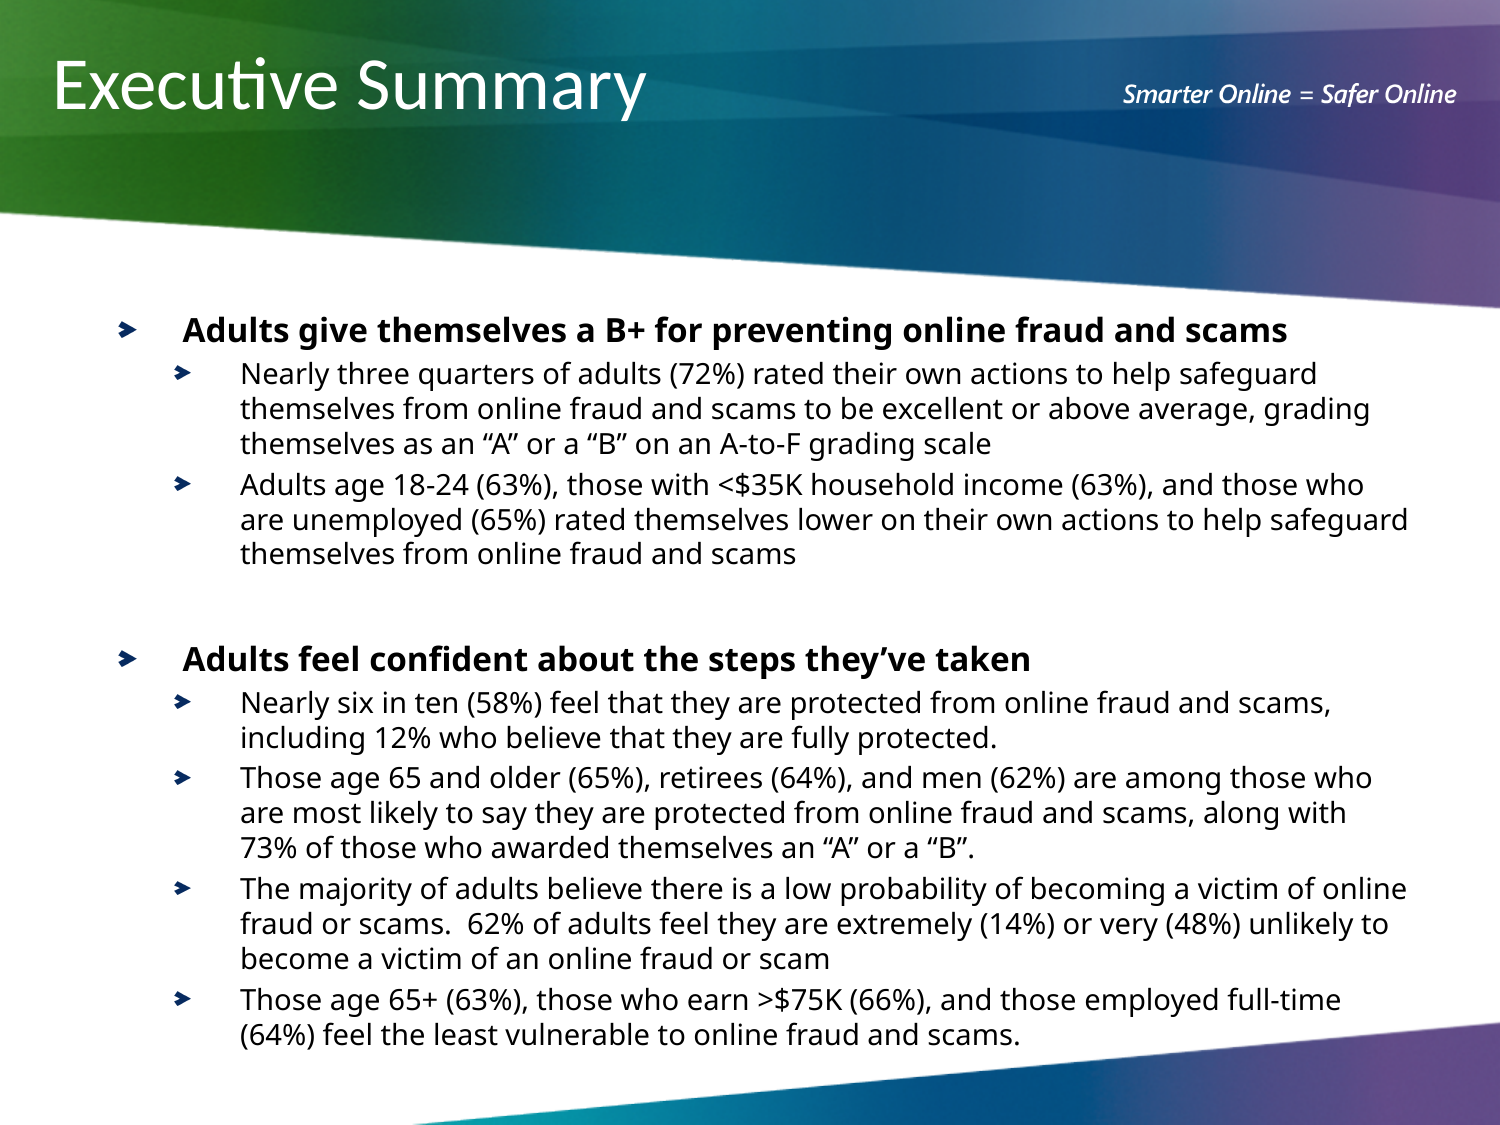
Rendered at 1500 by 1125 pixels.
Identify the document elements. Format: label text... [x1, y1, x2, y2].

picture [0, 0, 1500, 1125]
title Executive Summary [37, 37, 1500, 226]
picture [1116, 77, 1463, 113]
list Adults give themselves a B+ for preventing online fraud and scams Nearly three quarters of adults (72%) rated their own actions to help safeguard themselves from online fraud and scams to be excellent or above average, grading themselves as an “A” or a “B” on an A-to-F grading scale Adults age 18-24 (63%), those with <$35K household income (63%), and those who are unemployed (65%) rated themselves lower on their own actions to help safeguard themselves from online fraud and scams Adults feel confident about the steps they’ve taken Nearly six in ten (58%) feel that they are protected from online fraud and scams, including 12% who believe that they are fully protected. Those age 65 and older (65%), retirees (64%), and men (62%) are among those who are most likely to say they are protected from online fraud and scams, along with 73% of those who awarded themselves an “A” or a “B”. The majority of adults believe there is a low probability of becoming a victim of online fraud or scams. 62% of adults feel they are extremely (14%) or very (48%) unlikely to become a victim of an online fraud or scam Those age 65+ (63%), those who earn >$75K (66%), and those employed full-time (64%) feel the least vulnerable to online fraud and scams. [37, 301, 1426, 1076]
